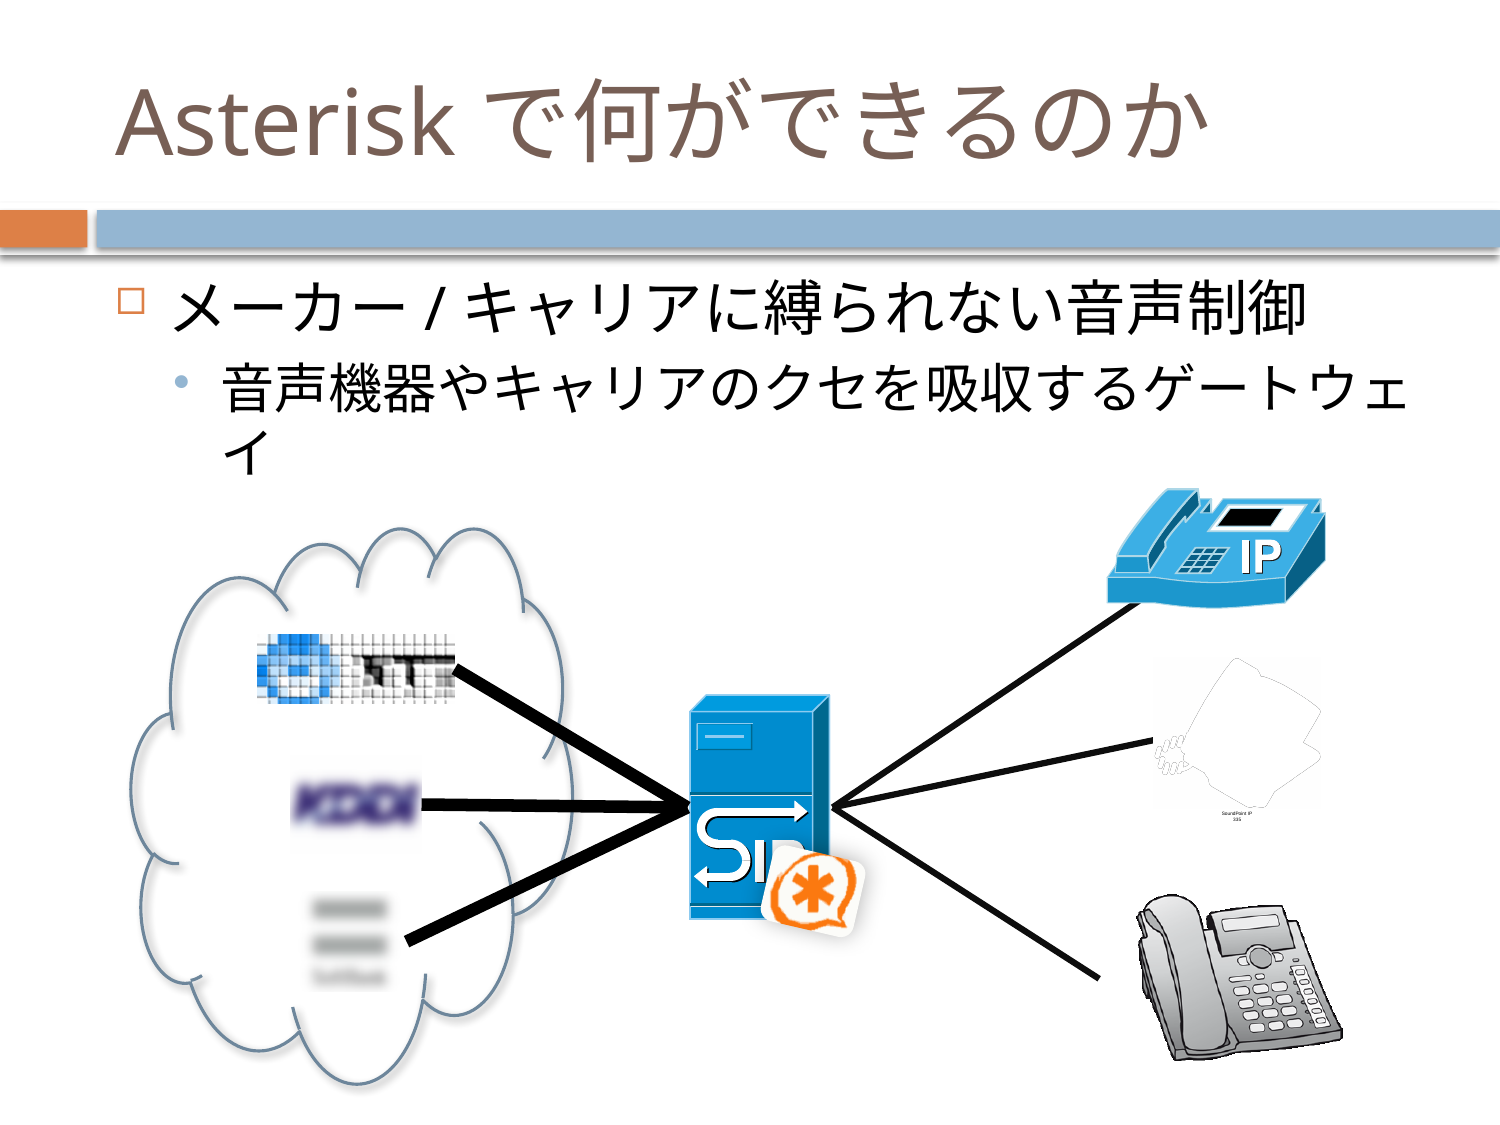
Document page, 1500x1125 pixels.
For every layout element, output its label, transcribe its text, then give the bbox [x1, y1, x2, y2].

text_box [1153, 656, 1322, 824]
picture [290, 755, 422, 854]
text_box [832, 807, 1100, 980]
picture [688, 692, 861, 936]
text_box [129, 527, 563, 1086]
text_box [832, 596, 1146, 739]
picture [257, 633, 455, 704]
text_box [454, 668, 688, 804]
list メーカー/キャリアに縛られない音声制御 音声機器やキャリアのクセを吸収するゲートウェイ [100, 262, 1438, 551]
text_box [832, 739, 1147, 808]
picture [1106, 487, 1327, 609]
title Asteriskで何ができるのか [100, 37, 1438, 200]
picture [1098, 868, 1377, 1090]
picture [291, 891, 407, 993]
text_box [406, 807, 688, 942]
